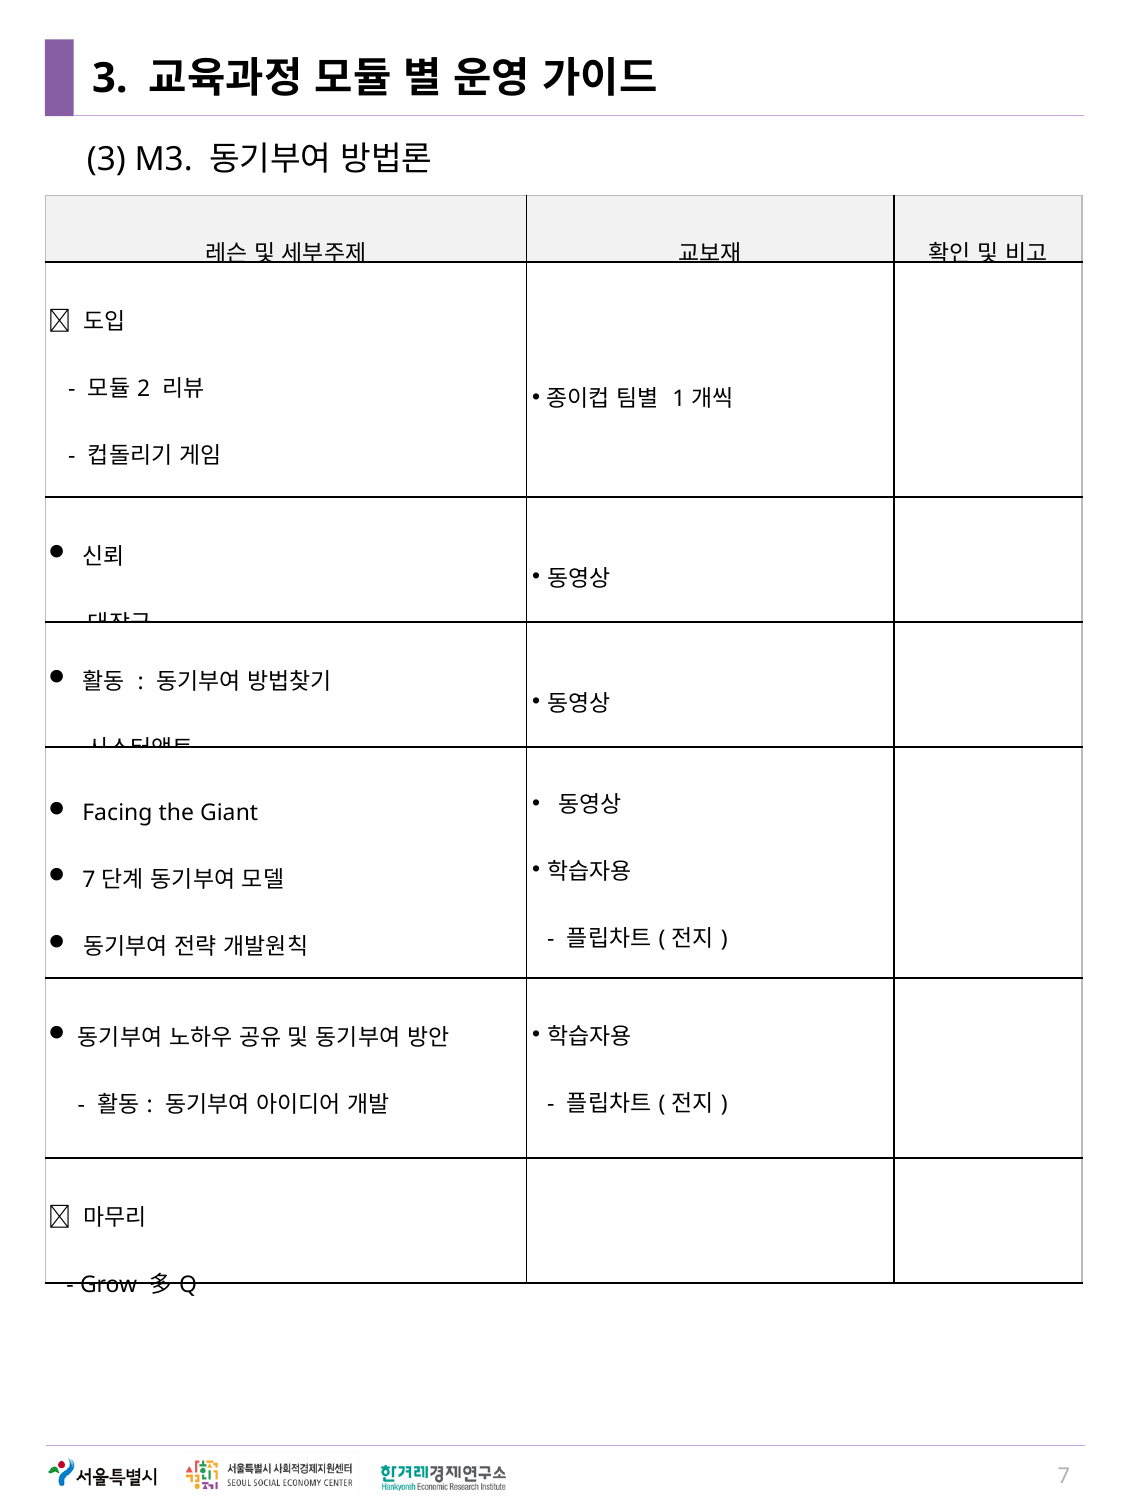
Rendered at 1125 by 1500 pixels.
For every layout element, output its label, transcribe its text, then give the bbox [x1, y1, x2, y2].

table_cell 종이컵 팀별 1개씩 [527, 263, 893, 496]
picture [381, 1465, 506, 1491]
table_cell 동기부여 노하우 공유 및 동기부여 방안 - 활동: 동기부여 아이디어 개발 - 활동: 동기부여 전략 [46, 979, 526, 1157]
table_cell [895, 263, 1081, 496]
table_cell 학습자용 - 플립차트(전지) - 포스트잇, 펜, 도트스티커 [527, 979, 893, 1157]
picture [48, 1457, 157, 1486]
table_cell [895, 748, 1081, 977]
table_header 레슨 및 세부주제 [46, 196, 526, 261]
table_header 교보재 [527, 196, 893, 261]
table_cell 신뢰 - 대장금 [46, 498, 526, 621]
table_cell [895, 623, 1081, 746]
table_cell [895, 979, 1081, 1157]
table_cell  마무리 - Grow 多Q [46, 1159, 526, 1282]
text_box (3) M3. 동기부여 방법론 [72, 130, 447, 185]
table_cell 동영상 학습자용 - 플립차트(전지) - 포스트잇, 펜 [527, 748, 893, 977]
table_cell Facing the Giant 7단계 동기부여 모델 동기부여 전략 개발원칙 [46, 748, 526, 977]
table_cell [527, 1159, 893, 1282]
picture [178, 1451, 360, 1499]
table_cell 동영상 [527, 623, 893, 746]
table_header 확인 및 비고 [895, 196, 1081, 261]
table_cell [895, 498, 1081, 621]
table_cell 동영상 [527, 498, 893, 621]
table_cell  도입 - 모듈2 리뷰 - 컵돌리기 게임 [46, 263, 526, 496]
table_cell 활동 : 동기부여 방법찾기 - 시스터액트 [46, 623, 526, 746]
table_cell [895, 1159, 1081, 1282]
title 3. 교육과정 모듈 별 운영 가이드 [77, 49, 1034, 110]
slide_number 7 [832, 1436, 1086, 1500]
